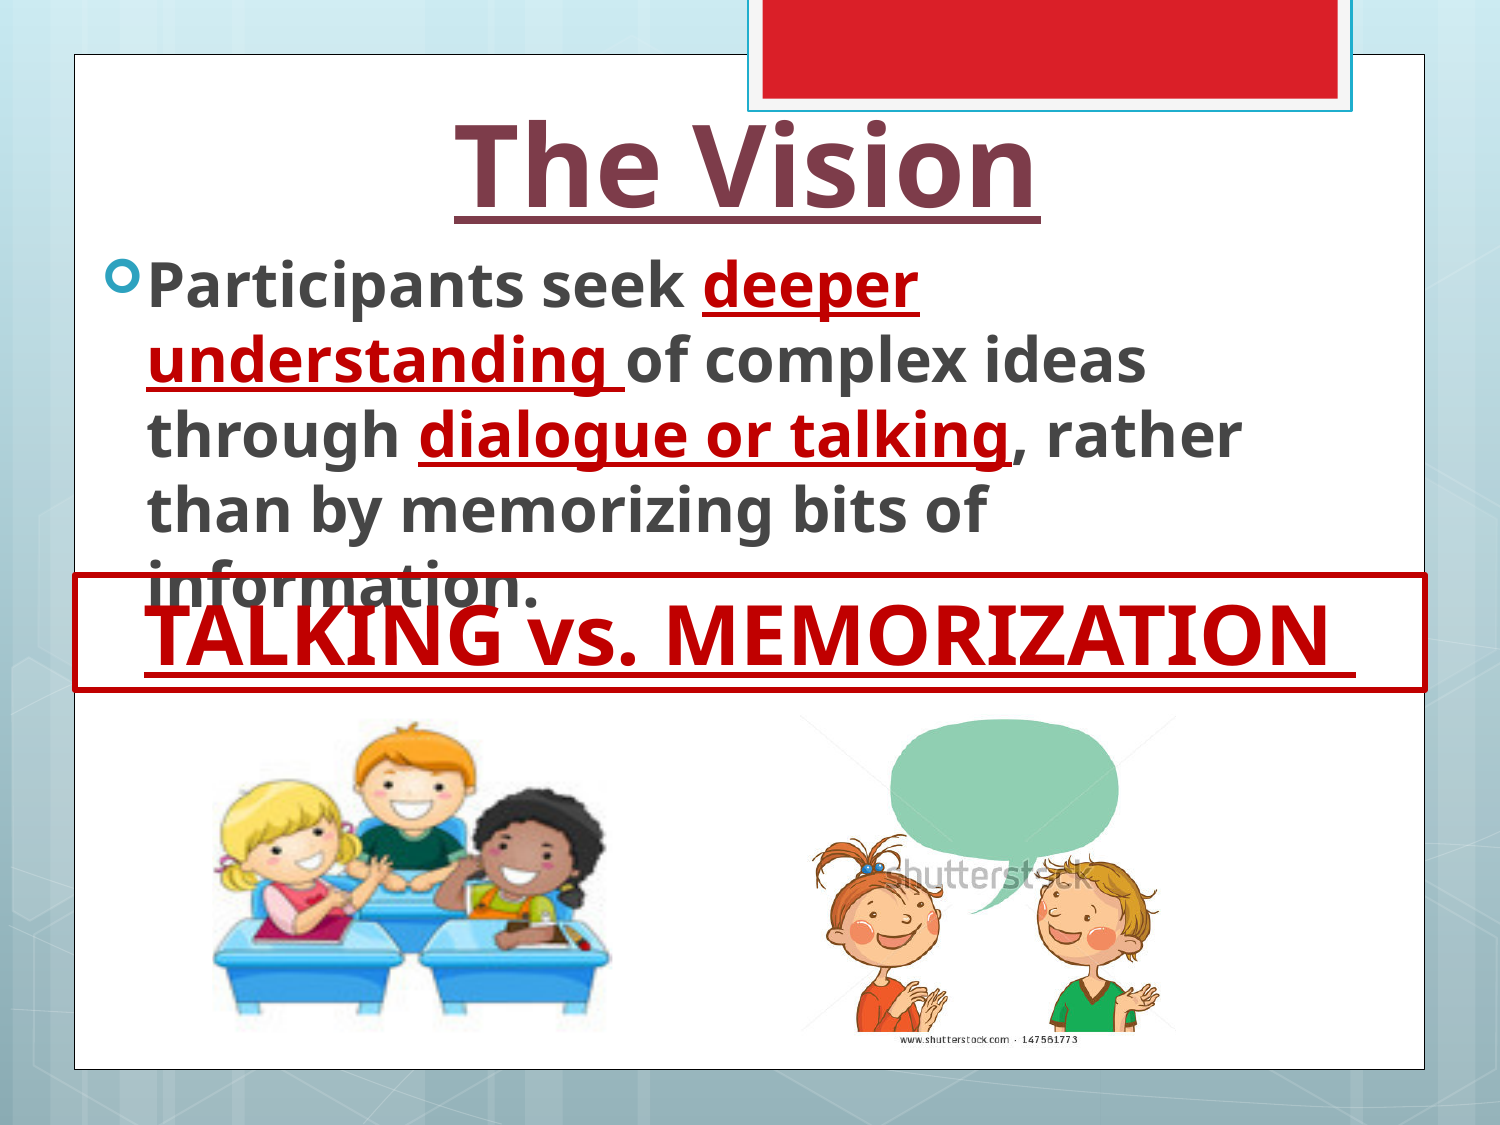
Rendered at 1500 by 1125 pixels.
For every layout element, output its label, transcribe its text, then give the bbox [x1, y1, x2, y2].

list Participants seek deeper understanding of complex ideas through dialogue or talking, rather than by memorizing bits of information. [75, 237, 1413, 575]
title The Vision [171, 50, 1324, 237]
picture [212, 699, 613, 1041]
text_box TALKING vs. MEMORIZATION [74, 575, 1425, 690]
picture [799, 714, 1176, 1048]
